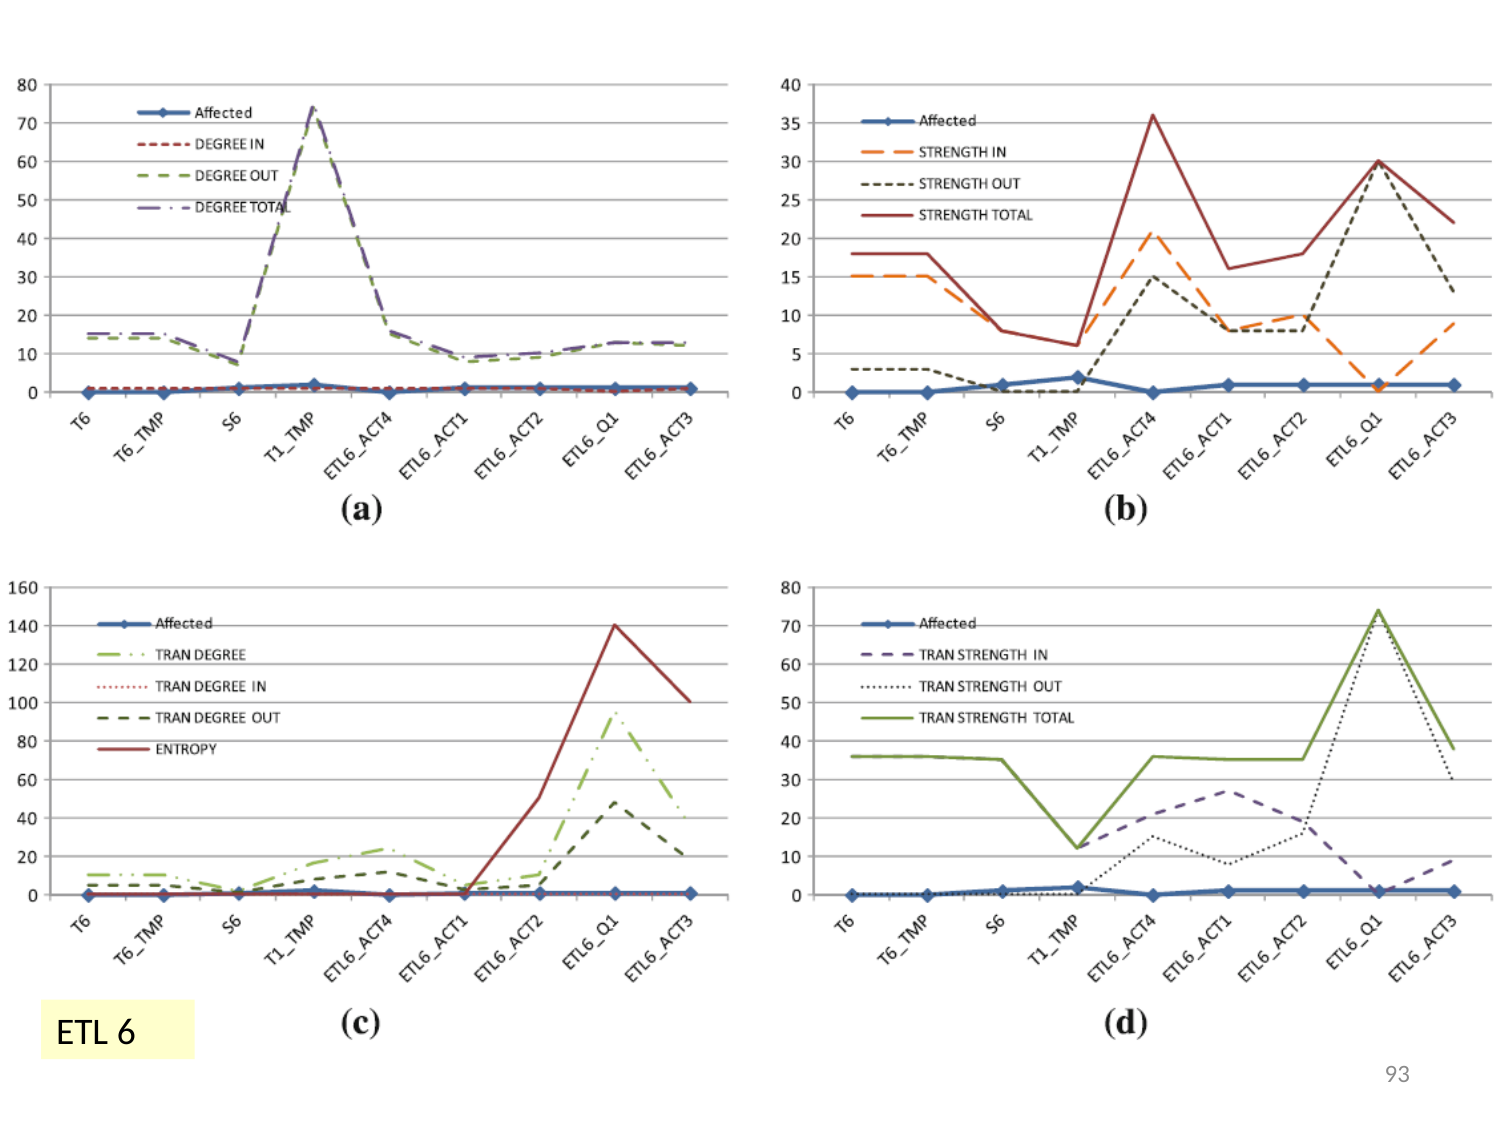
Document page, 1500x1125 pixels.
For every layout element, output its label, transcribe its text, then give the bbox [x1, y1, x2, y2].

picture [0, 72, 1500, 1053]
slide_number 93 [1074, 1061, 1425, 1103]
